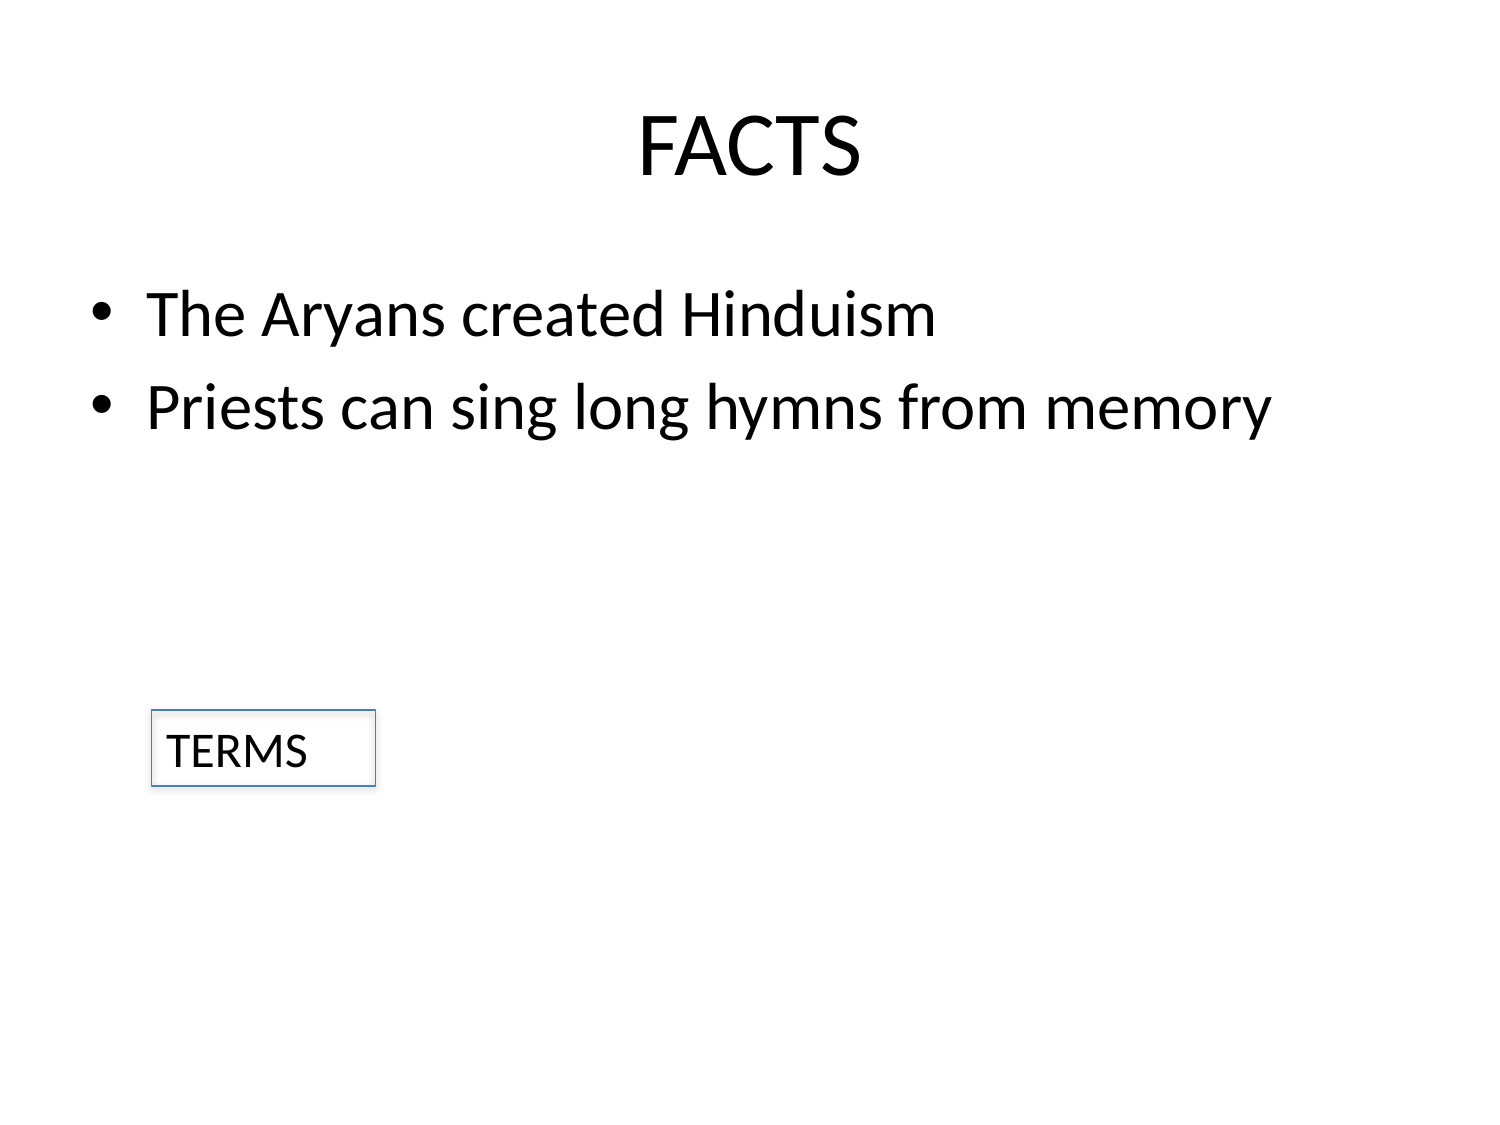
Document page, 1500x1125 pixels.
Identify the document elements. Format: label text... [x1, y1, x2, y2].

text_box [151, 709, 376, 787]
list The Aryans created Hinduism Priests can sing long hymns from memory [75, 262, 1425, 1005]
title FACTS [75, 45, 1425, 233]
